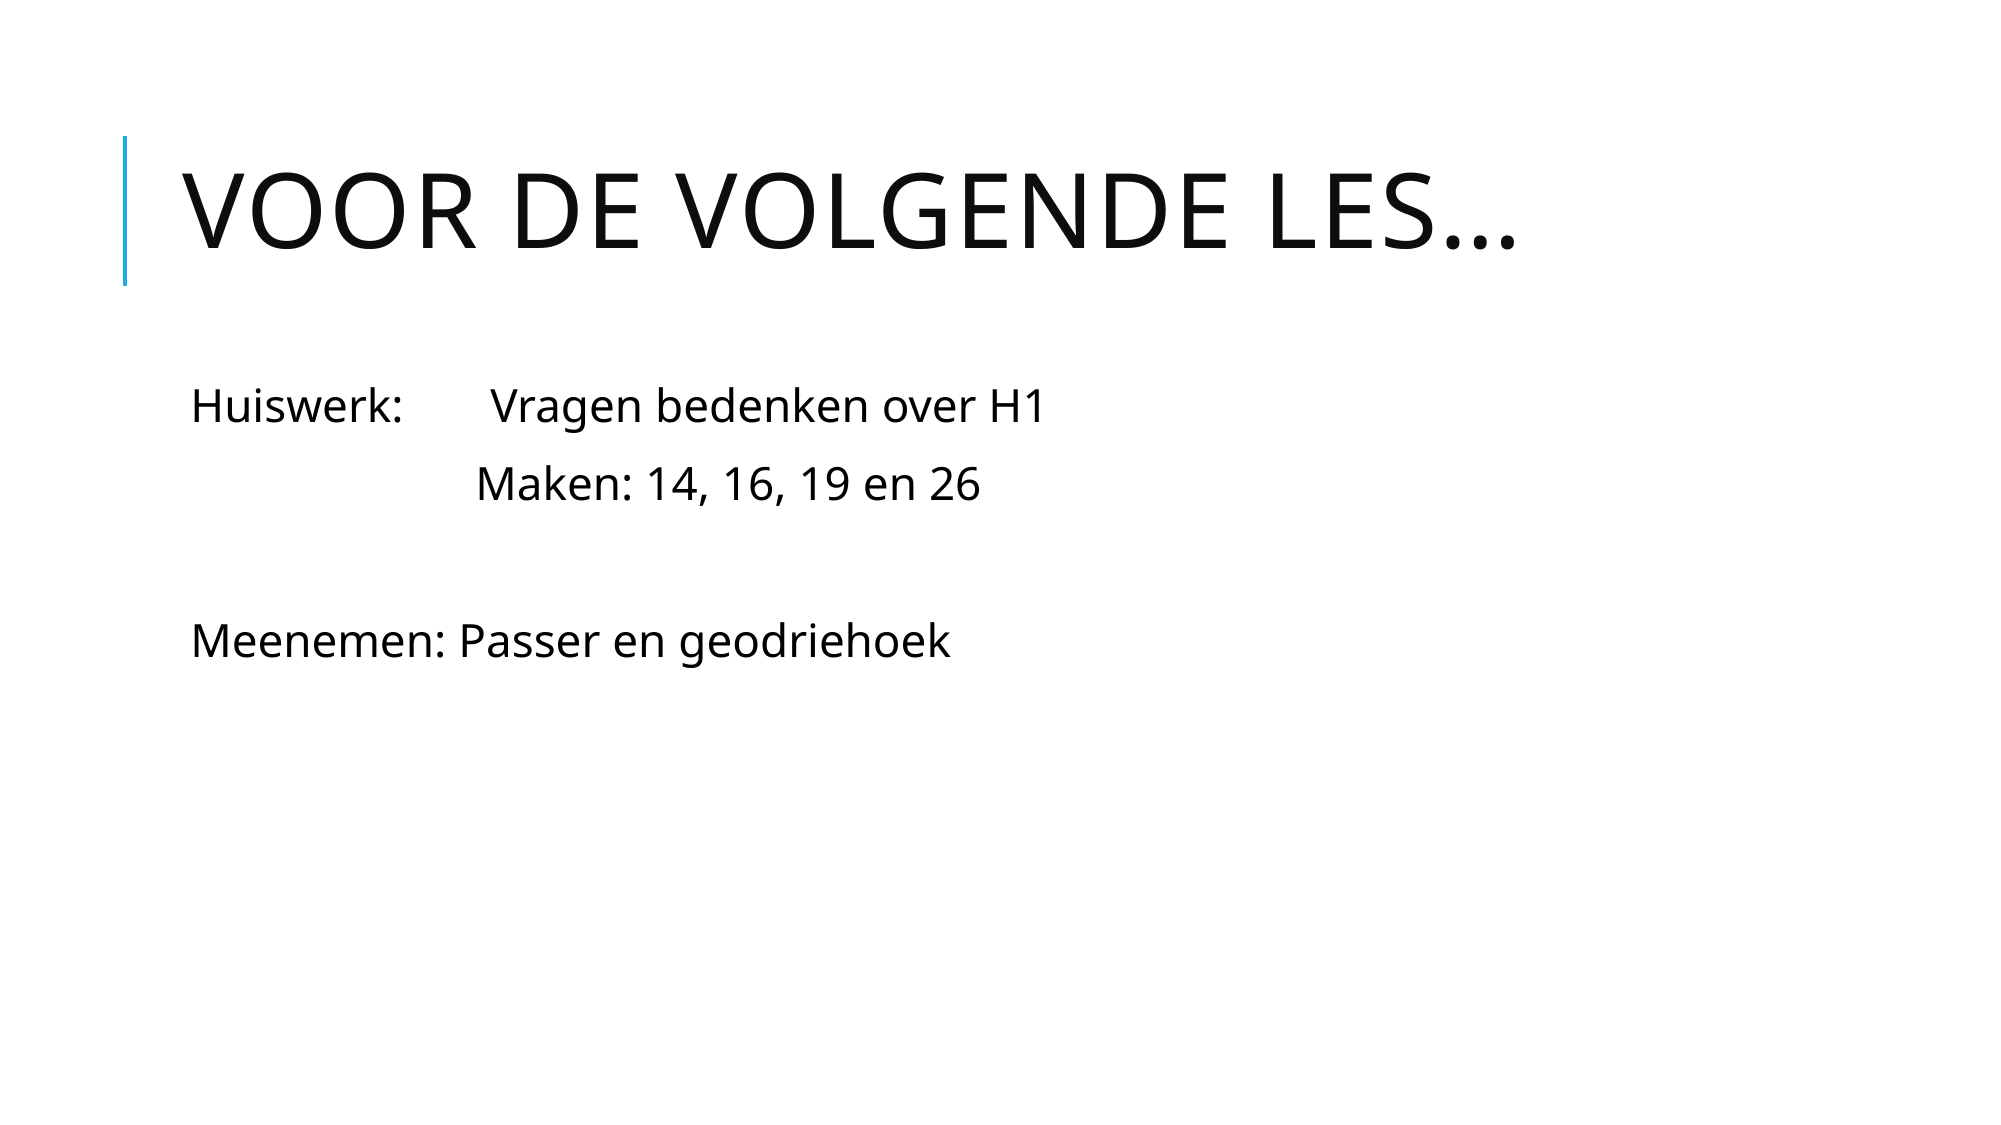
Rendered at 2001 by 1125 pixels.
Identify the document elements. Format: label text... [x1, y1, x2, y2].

list Huiswerk: Vragen bedenken over H1 Maken: 14, 16, 19 en 26 Meenemen: Passer en geodriehoek [168, 375, 1763, 1035]
title Voor de volgende les… [168, 96, 1763, 342]
